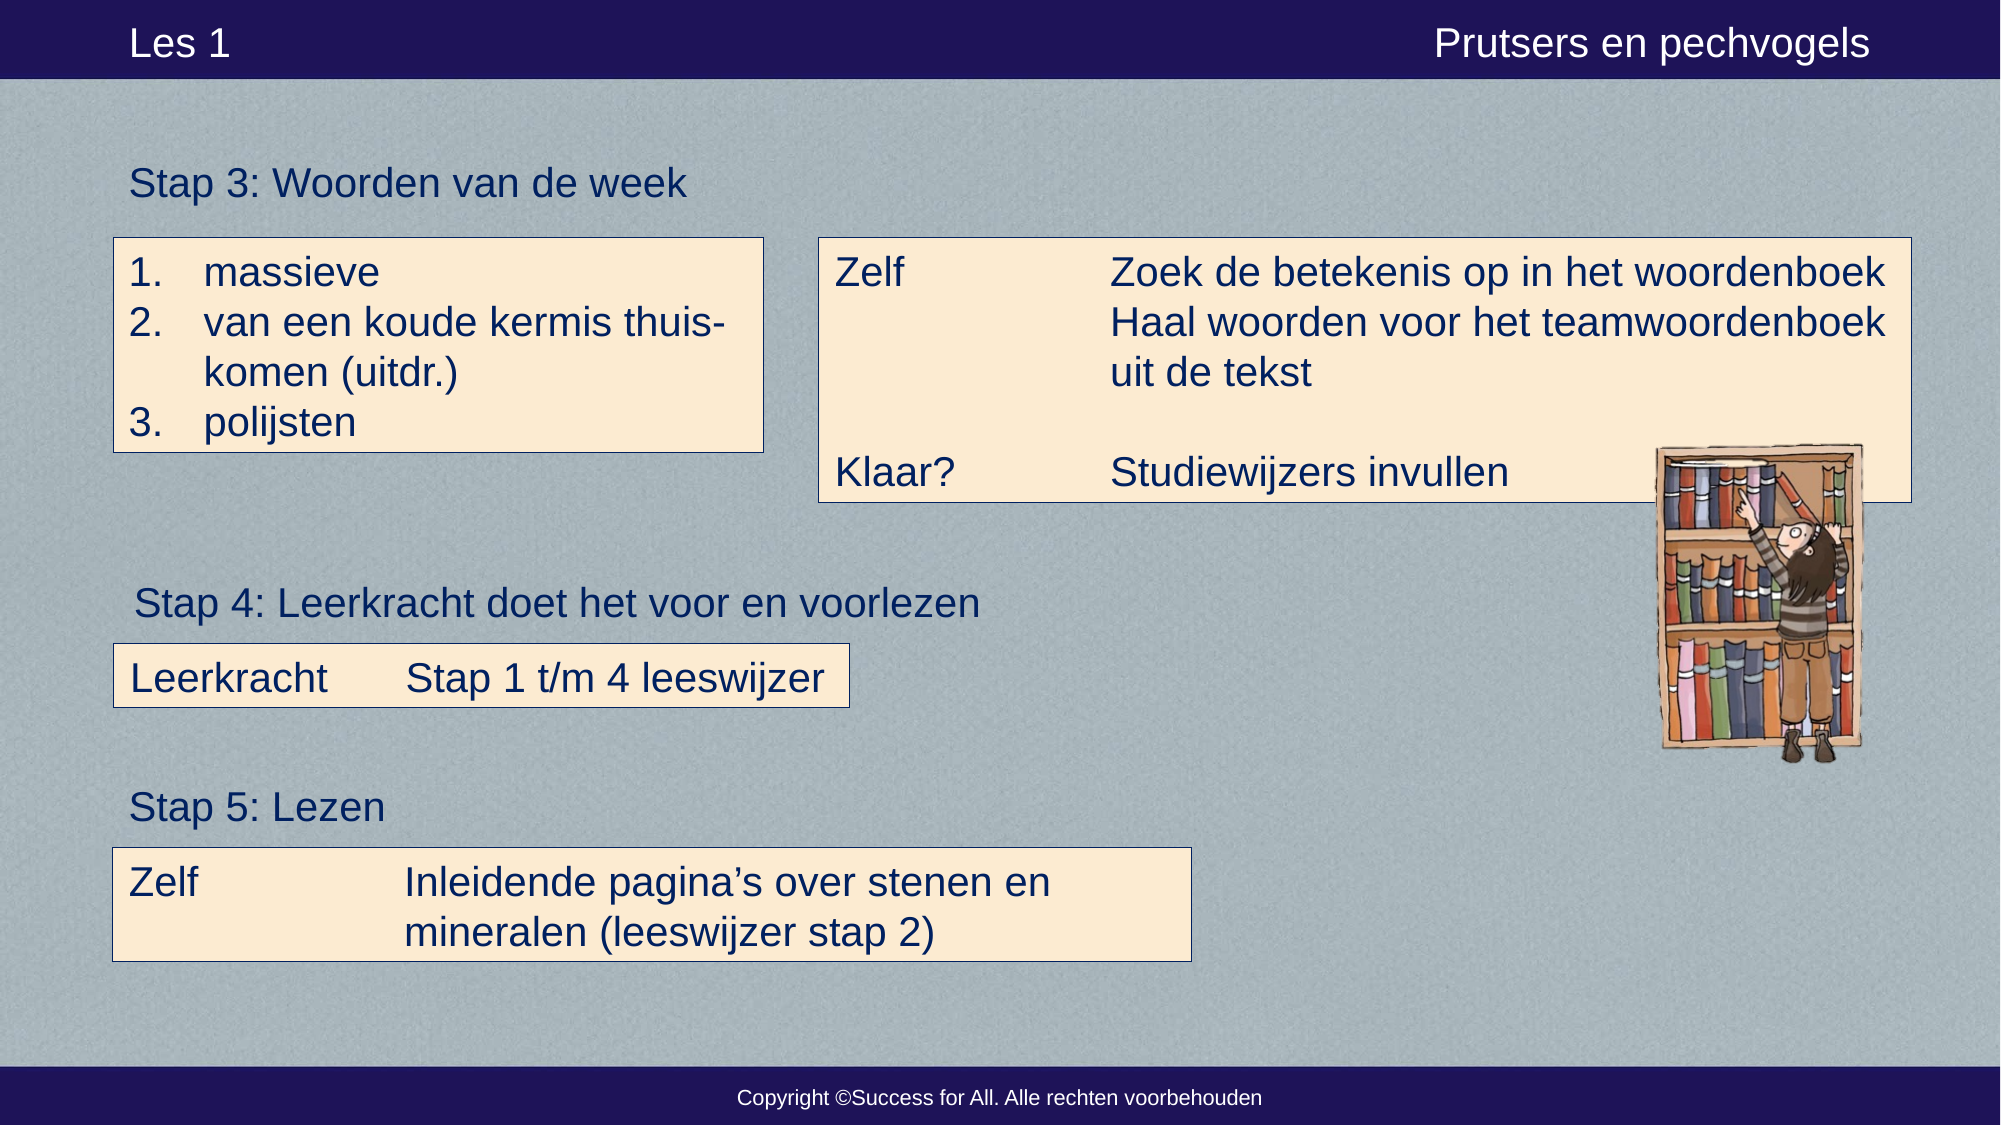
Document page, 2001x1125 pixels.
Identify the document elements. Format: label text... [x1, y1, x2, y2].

text_box Stap 4: Leerkracht doet het voor en voorlezen [119, 568, 997, 633]
text_box Prutsers en pechvogels [999, 8, 1886, 73]
text_box massieve van een koude kermis thuis-komen (uitdr.) polijsten [113, 237, 764, 453]
text_box Les 1 [114, 8, 354, 73]
picture [0, 0, 2001, 1125]
text_box Leerkracht Stap 1 t/m 4 leeswijzer [113, 643, 850, 708]
text_box Copyright ©Success for All. Alle rechten voorbehouden [0, 1076, 2000, 1125]
text_box Zelf Inleidende pagina’s over stenen en mineralen (leeswijzer stap 2) [112, 847, 1192, 962]
text_box Zelf Zoek de betekenis op in het woordenboek Haal woorden voor het teamwoordenboek uit de tekst Klaar? Studiewijzers invullen [818, 237, 1912, 503]
text_box Stap 3: Woorden van de week [113, 148, 1635, 214]
text_box Stap 5: Lezen [113, 772, 401, 837]
